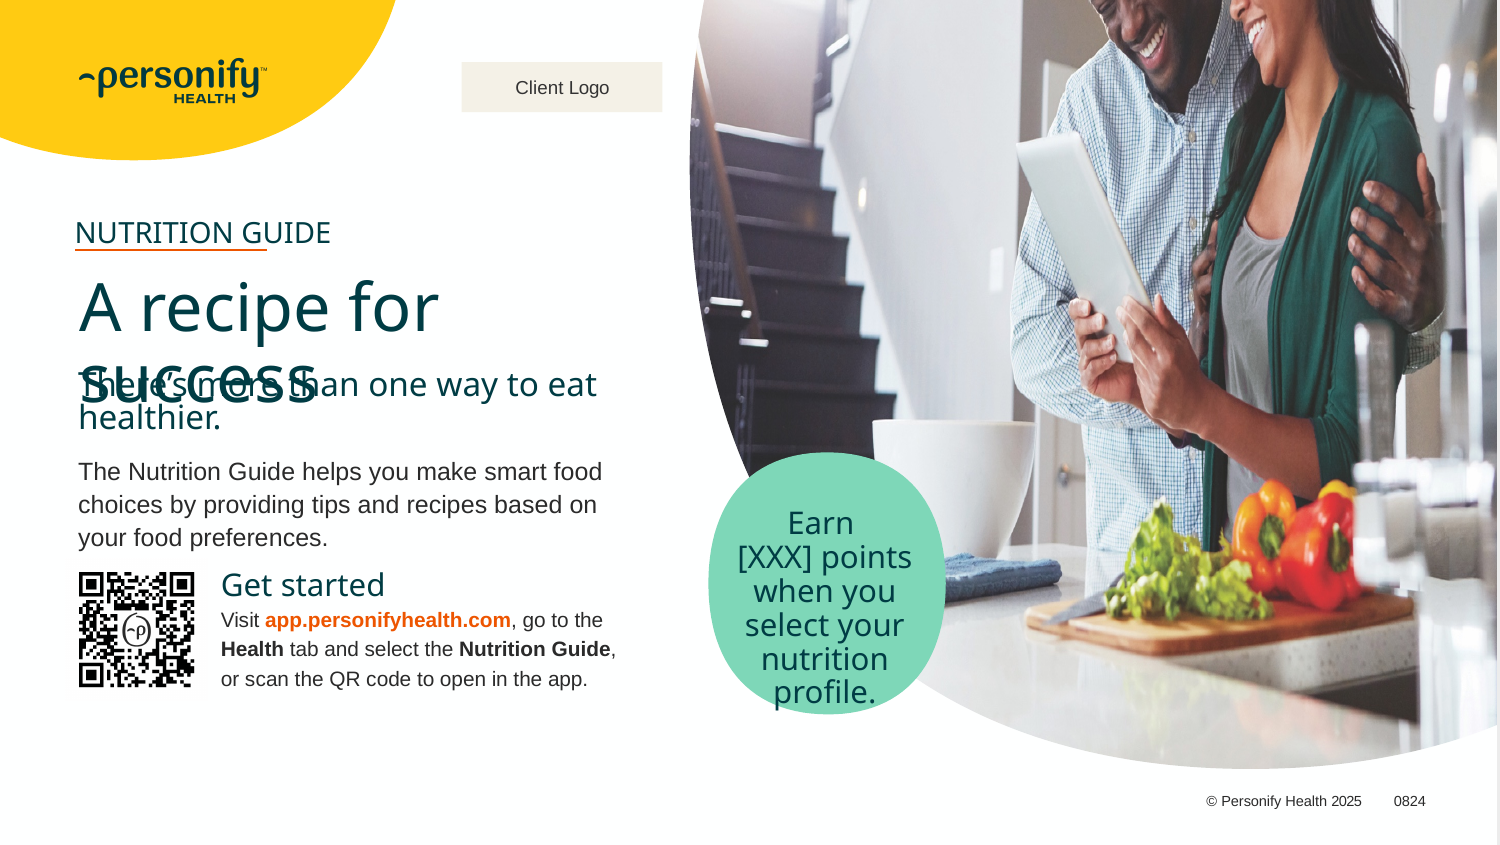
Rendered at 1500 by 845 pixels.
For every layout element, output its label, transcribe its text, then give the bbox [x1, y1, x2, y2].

text_box There’s more than one way to eat healthier. The Nutrition Guide helps you make smart food choices by providing tips and recipes based on your food preferences. [76, 367, 634, 527]
text_box A recipe for success [79, 273, 654, 361]
picture [689, 0, 1497, 769]
text_box NUTRITION GUIDE [59, 206, 374, 257]
text_box [708, 452, 946, 668]
text_box [742, 683, 912, 715]
text_box © Personify Health 2025 [1204, 789, 1391, 809]
text_box 0824 [1391, 789, 1432, 809]
picture [65, 558, 208, 701]
text_box Earn [XXX] points when you select your nutrition profile. [726, 507, 924, 683]
text_box Client Logo [461, 62, 663, 113]
picture [79, 57, 267, 104]
text_box Get started Visit app.personifyhealth.com, go to the Health tab and select the Nutrition Guide, or scan the QR code to open in the app. [220, 571, 634, 691]
